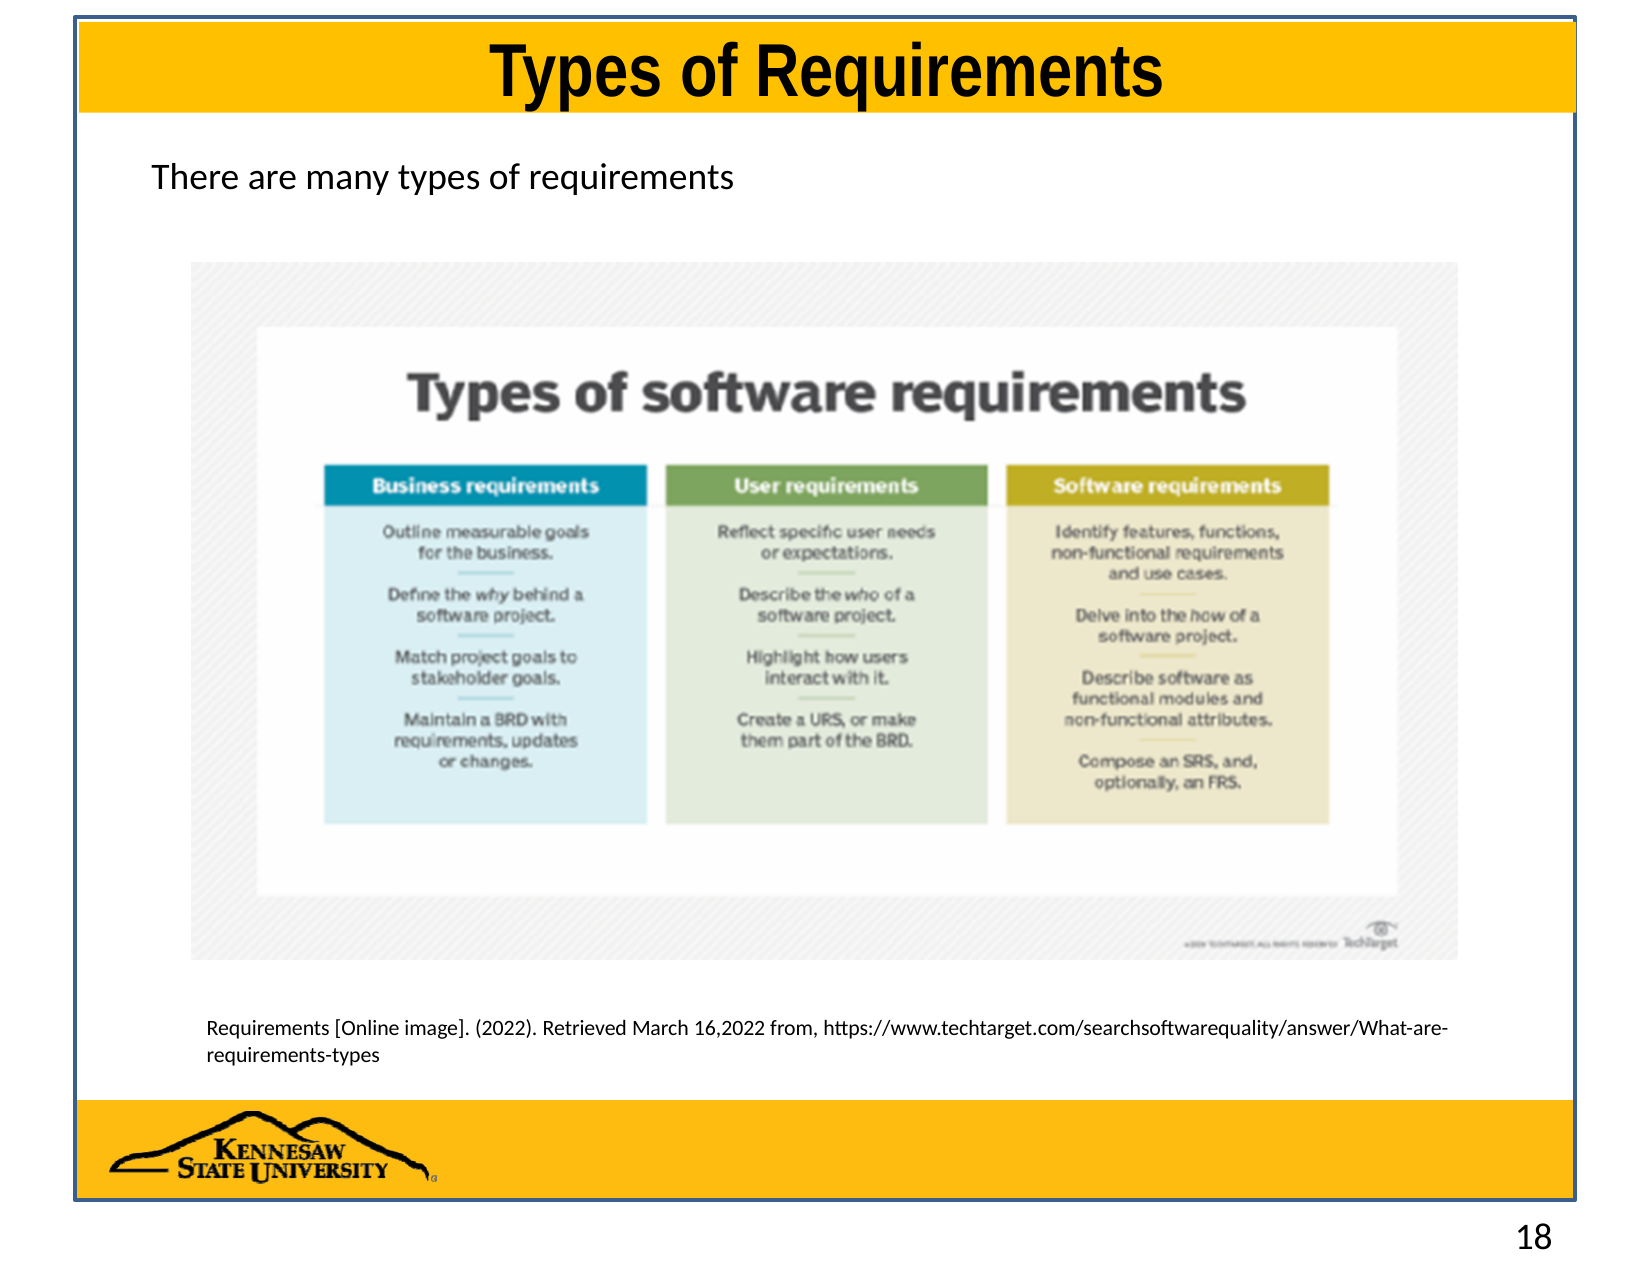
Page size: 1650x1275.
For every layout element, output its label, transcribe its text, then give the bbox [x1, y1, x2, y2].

text_box There are many types of requirements [136, 145, 1475, 205]
text_box Requirements [Online image]. (2022). Retrieved March 16,2022 from, https://www.techtarget.com/searchsoftwarequality/answer/What-are-requirements-types [191, 1006, 1500, 1074]
picture [191, 262, 1459, 960]
picture [108, 1111, 437, 1184]
title Types of Requirements [79, 21, 1577, 113]
